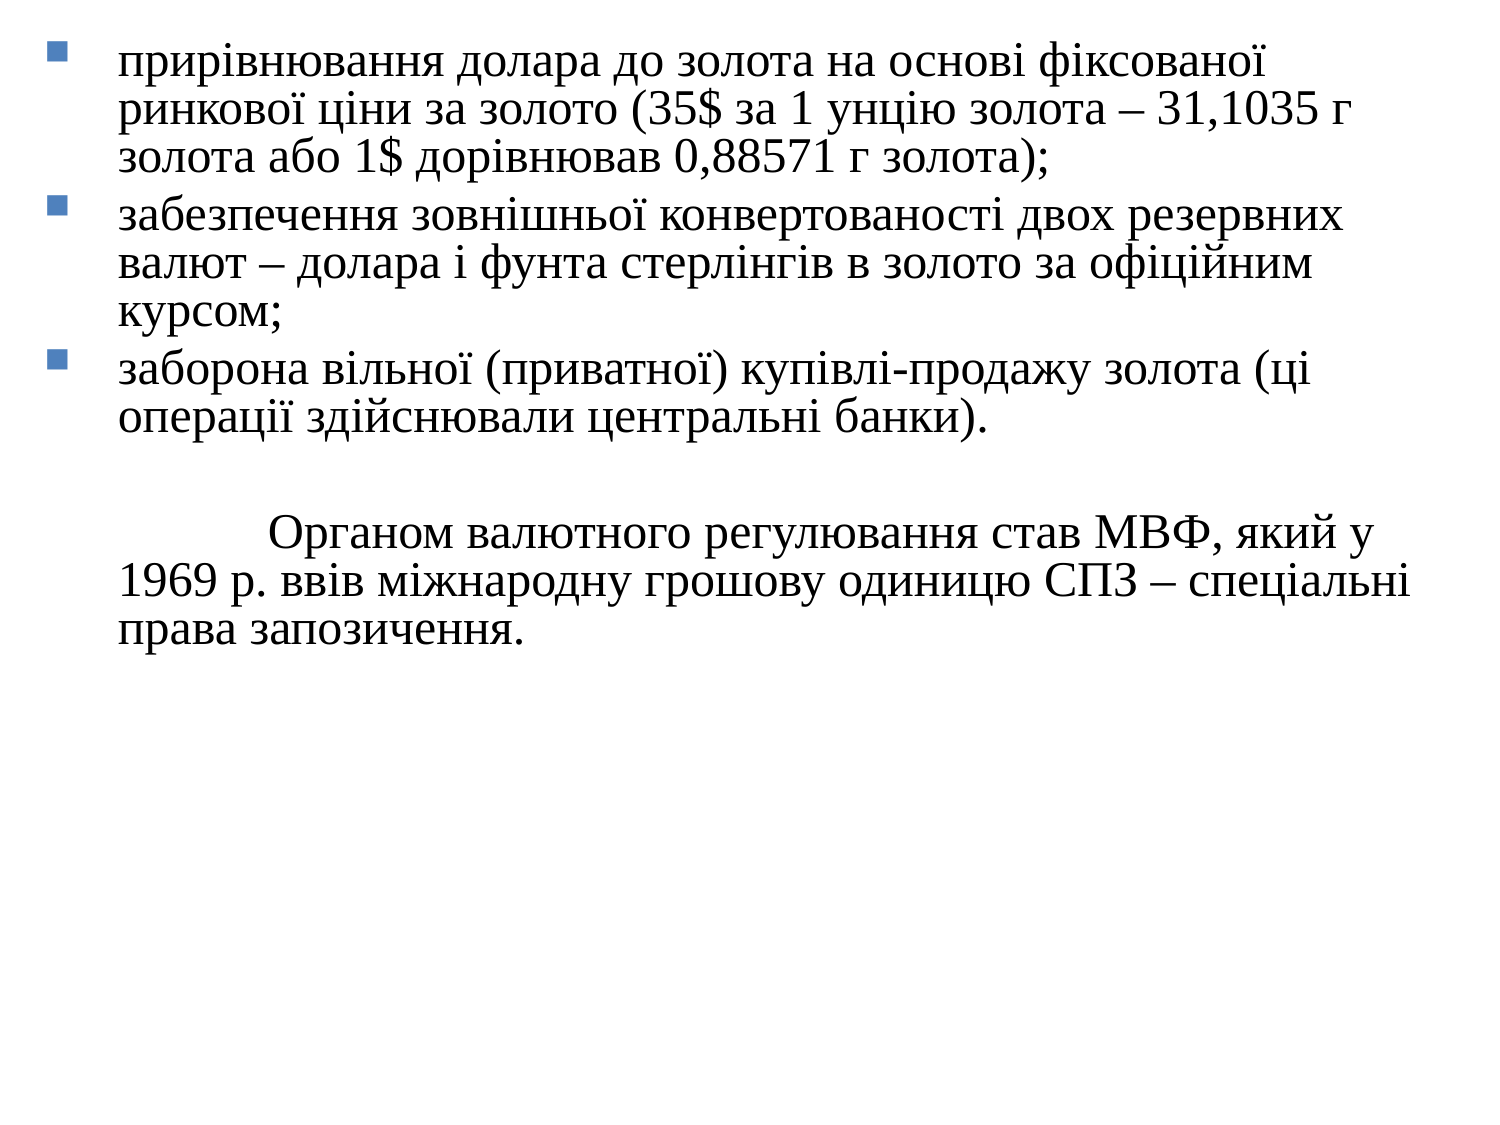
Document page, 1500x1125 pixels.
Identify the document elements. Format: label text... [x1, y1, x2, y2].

text_box прирівнювання долара до золота на основі фіксованої ринкової ціни за золото (35$ за 1 унцію золота – 31,1035 г золота або 1$ дорівнював 0,88571 г золота); забезпечення зовнішньої конвертованості двох резервних валют – долара і фунта стерлінгів в золото за офіційним курсом; заборона вільної (приватної) купівлі-продажу золота (ці операції здійснювали центральні банки). Органом валютного регулювання став МВФ, який у 1969 р. ввів міжнародну грошову одиницю СПЗ – спеціальні права запозичення. [29, 30, 1447, 942]
